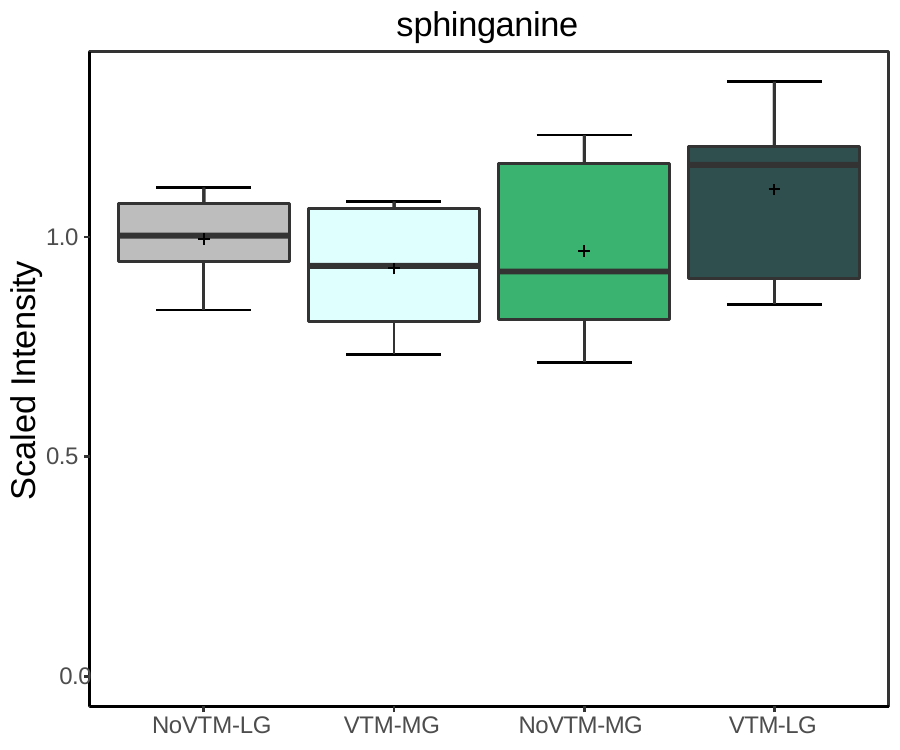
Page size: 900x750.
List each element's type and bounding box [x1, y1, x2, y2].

slide_number [150, 713, 290, 750]
text_box [394, 0, 584, 44]
footer [57, 661, 95, 750]
text_box [1, 256, 82, 503]
text_box [44, 219, 82, 250]
text_box [83, 50, 891, 738]
